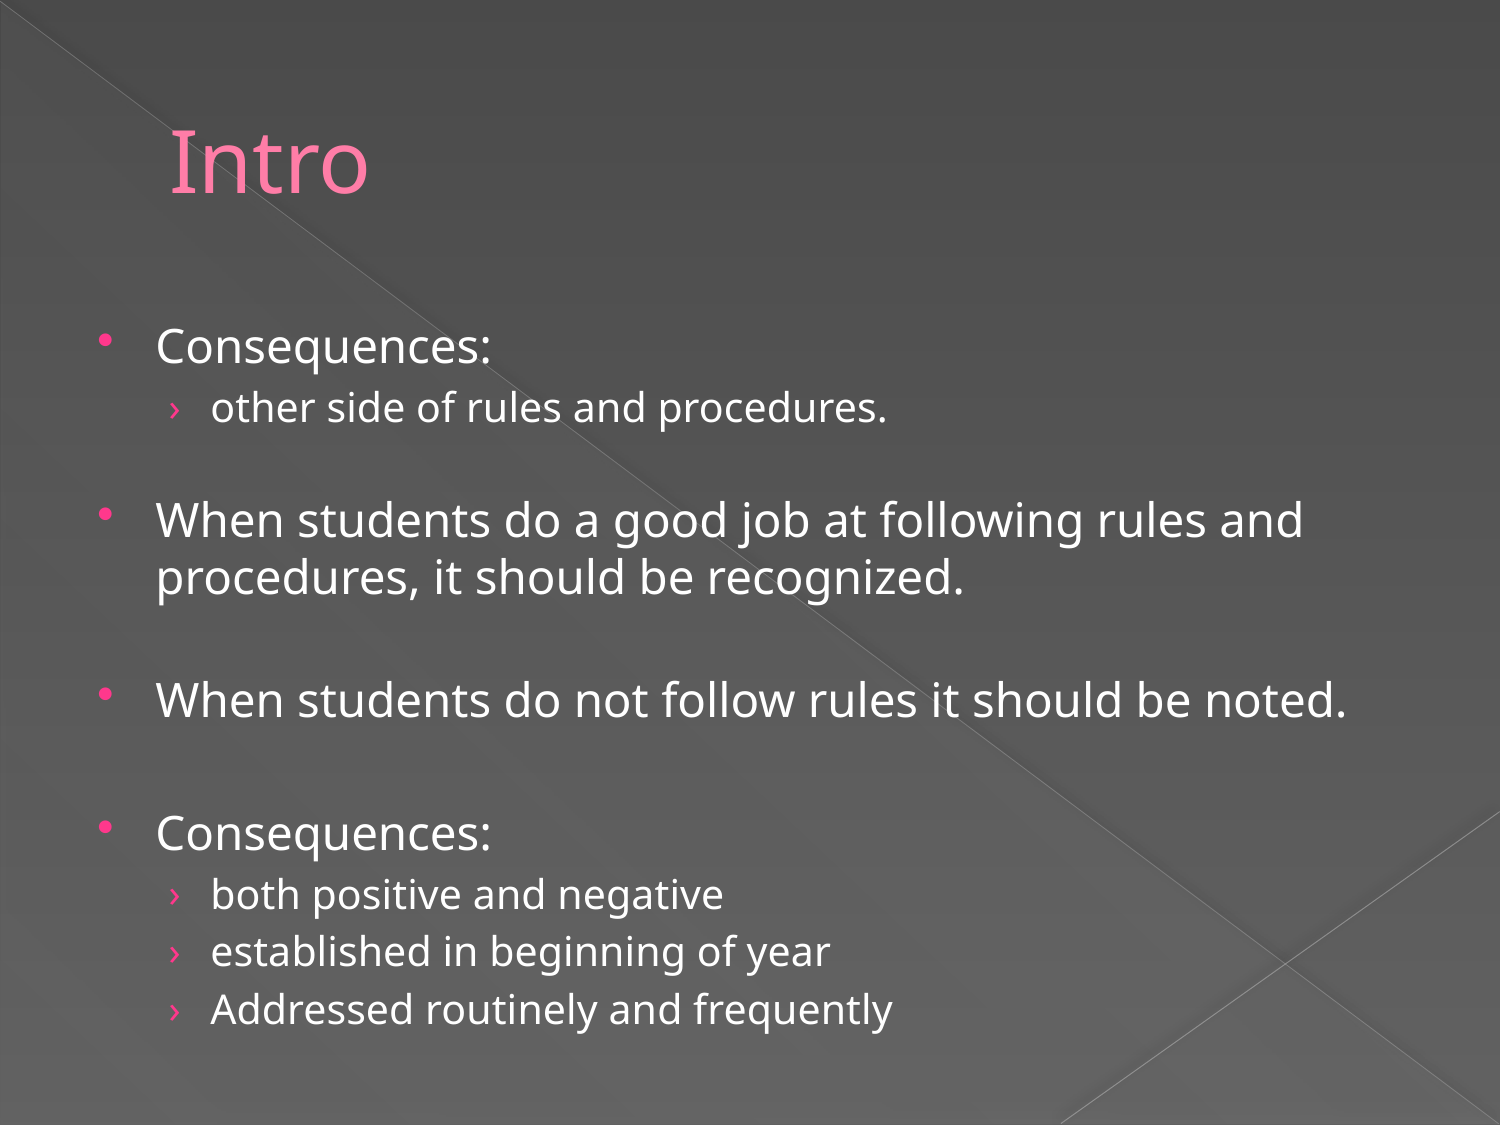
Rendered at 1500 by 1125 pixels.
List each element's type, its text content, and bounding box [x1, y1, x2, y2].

list Consequences: other side of rules and procedures. When students do a good job at following rules and procedures, it should be recognized. When students do not follow rules it should be noted. Consequences: both positive and negative established in beginning of year Addressed routinely and frequently [75, 308, 1425, 1059]
title Intro [75, 43, 1425, 274]
